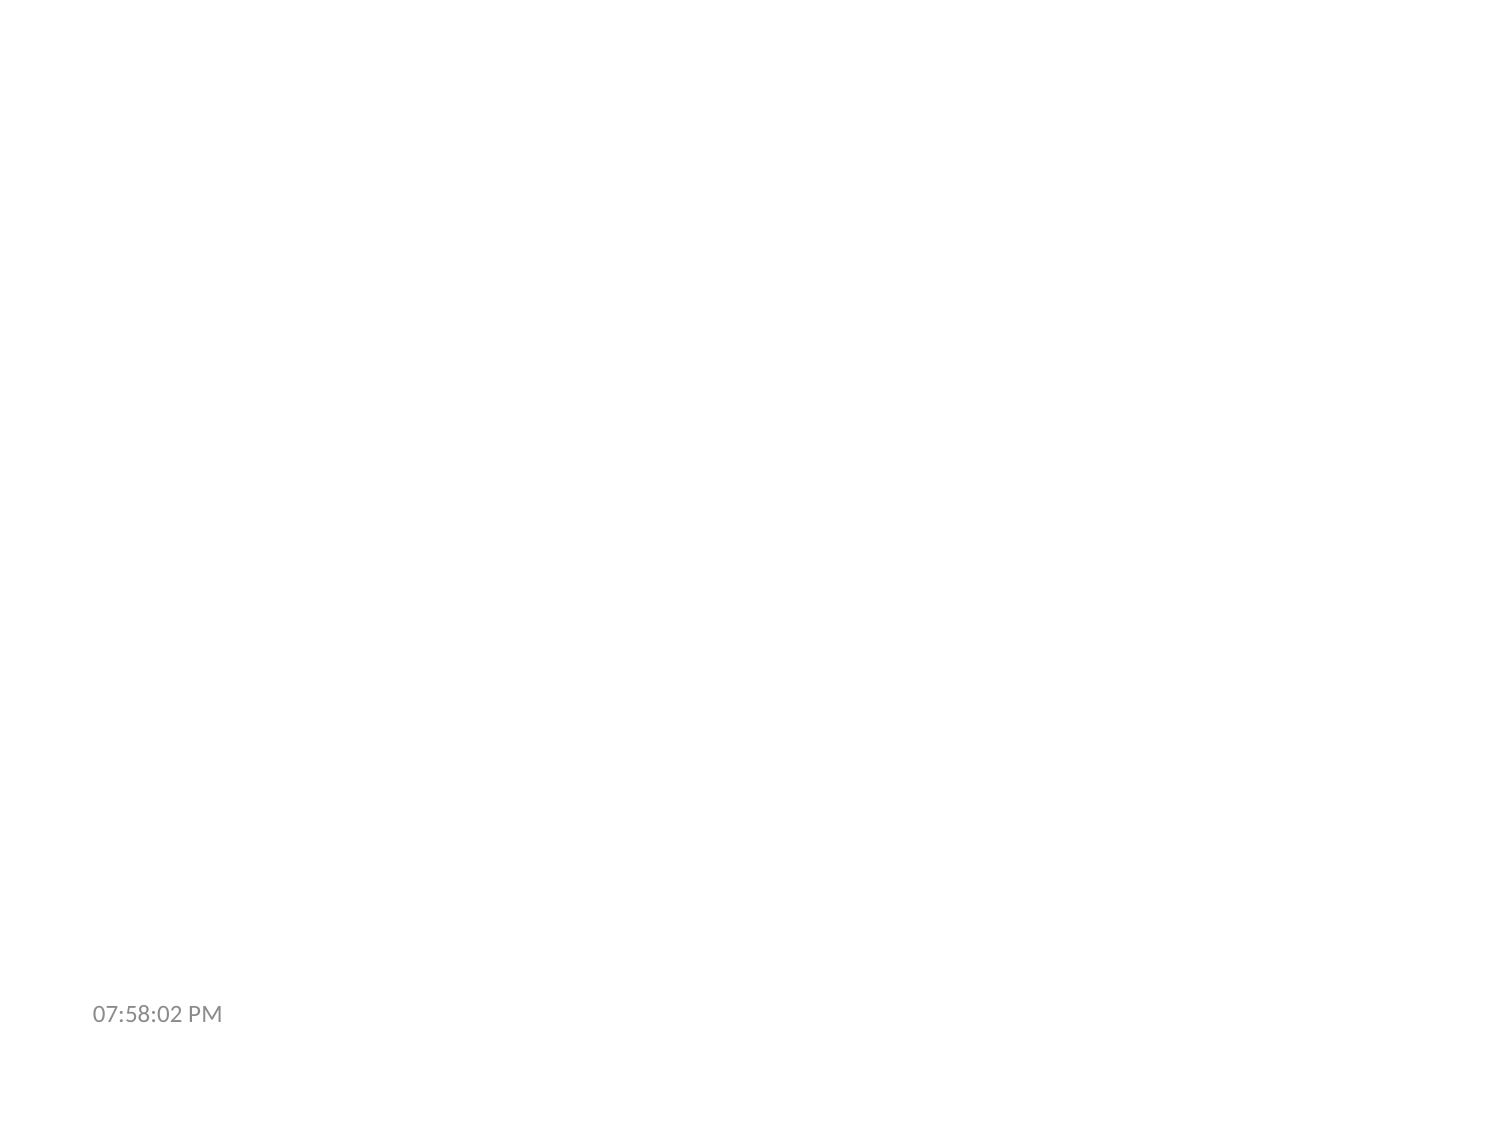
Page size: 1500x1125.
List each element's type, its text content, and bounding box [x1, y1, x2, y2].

text_box 3:35:09 PM [77, 982, 428, 1043]
